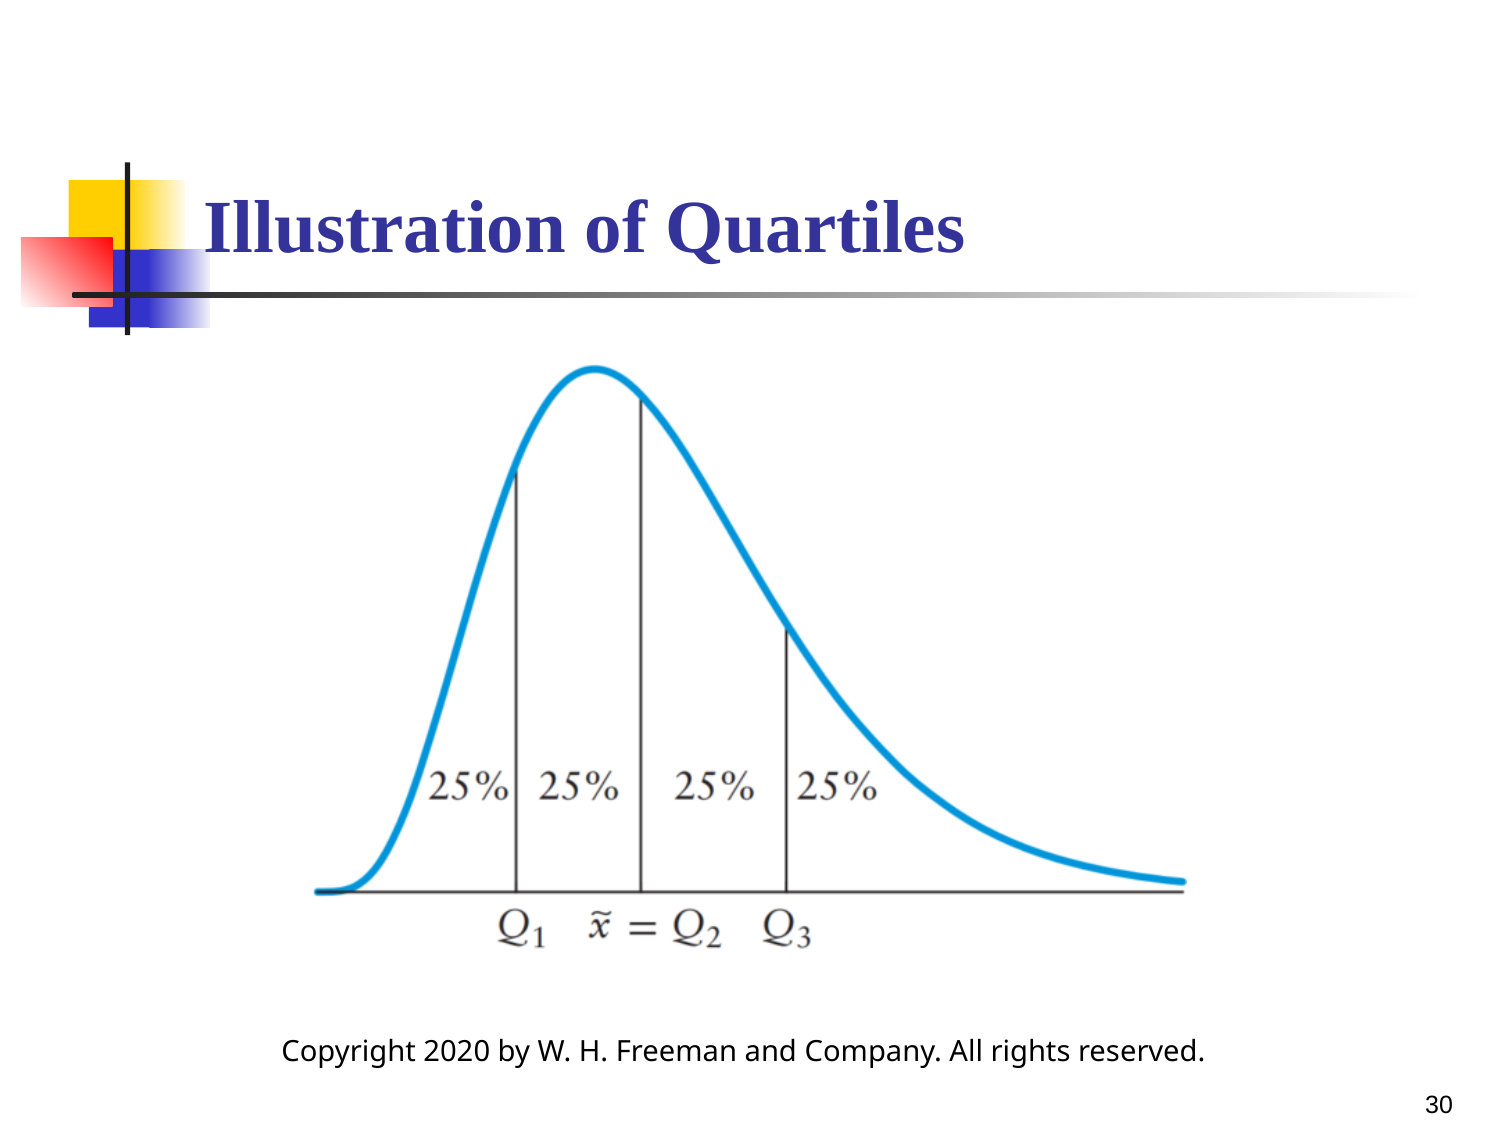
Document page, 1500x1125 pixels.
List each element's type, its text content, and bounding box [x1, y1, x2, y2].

title Illustration of Quartiles [188, 35, 1468, 275]
picture [312, 364, 1187, 950]
